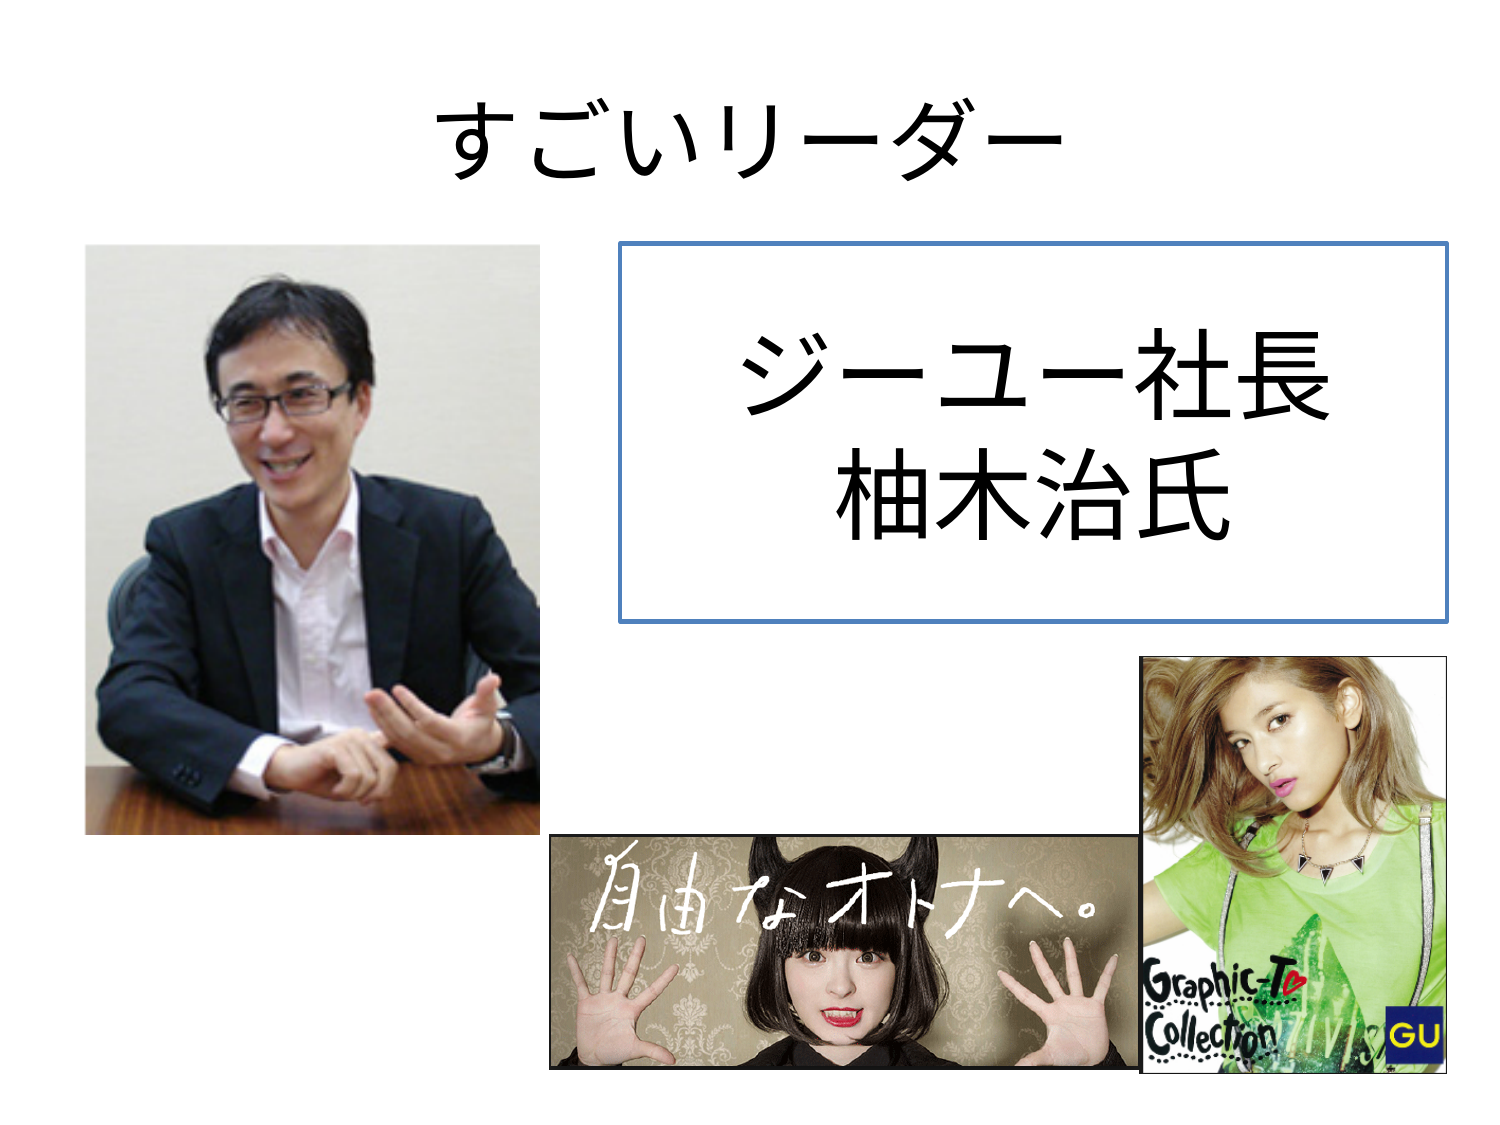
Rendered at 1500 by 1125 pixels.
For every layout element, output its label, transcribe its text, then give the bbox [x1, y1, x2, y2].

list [76, 243, 540, 835]
picture [548, 656, 1448, 1075]
text_box ジーユー社長 柚木治氏 [618, 241, 1449, 624]
title すごいリーダー [75, 45, 1425, 233]
